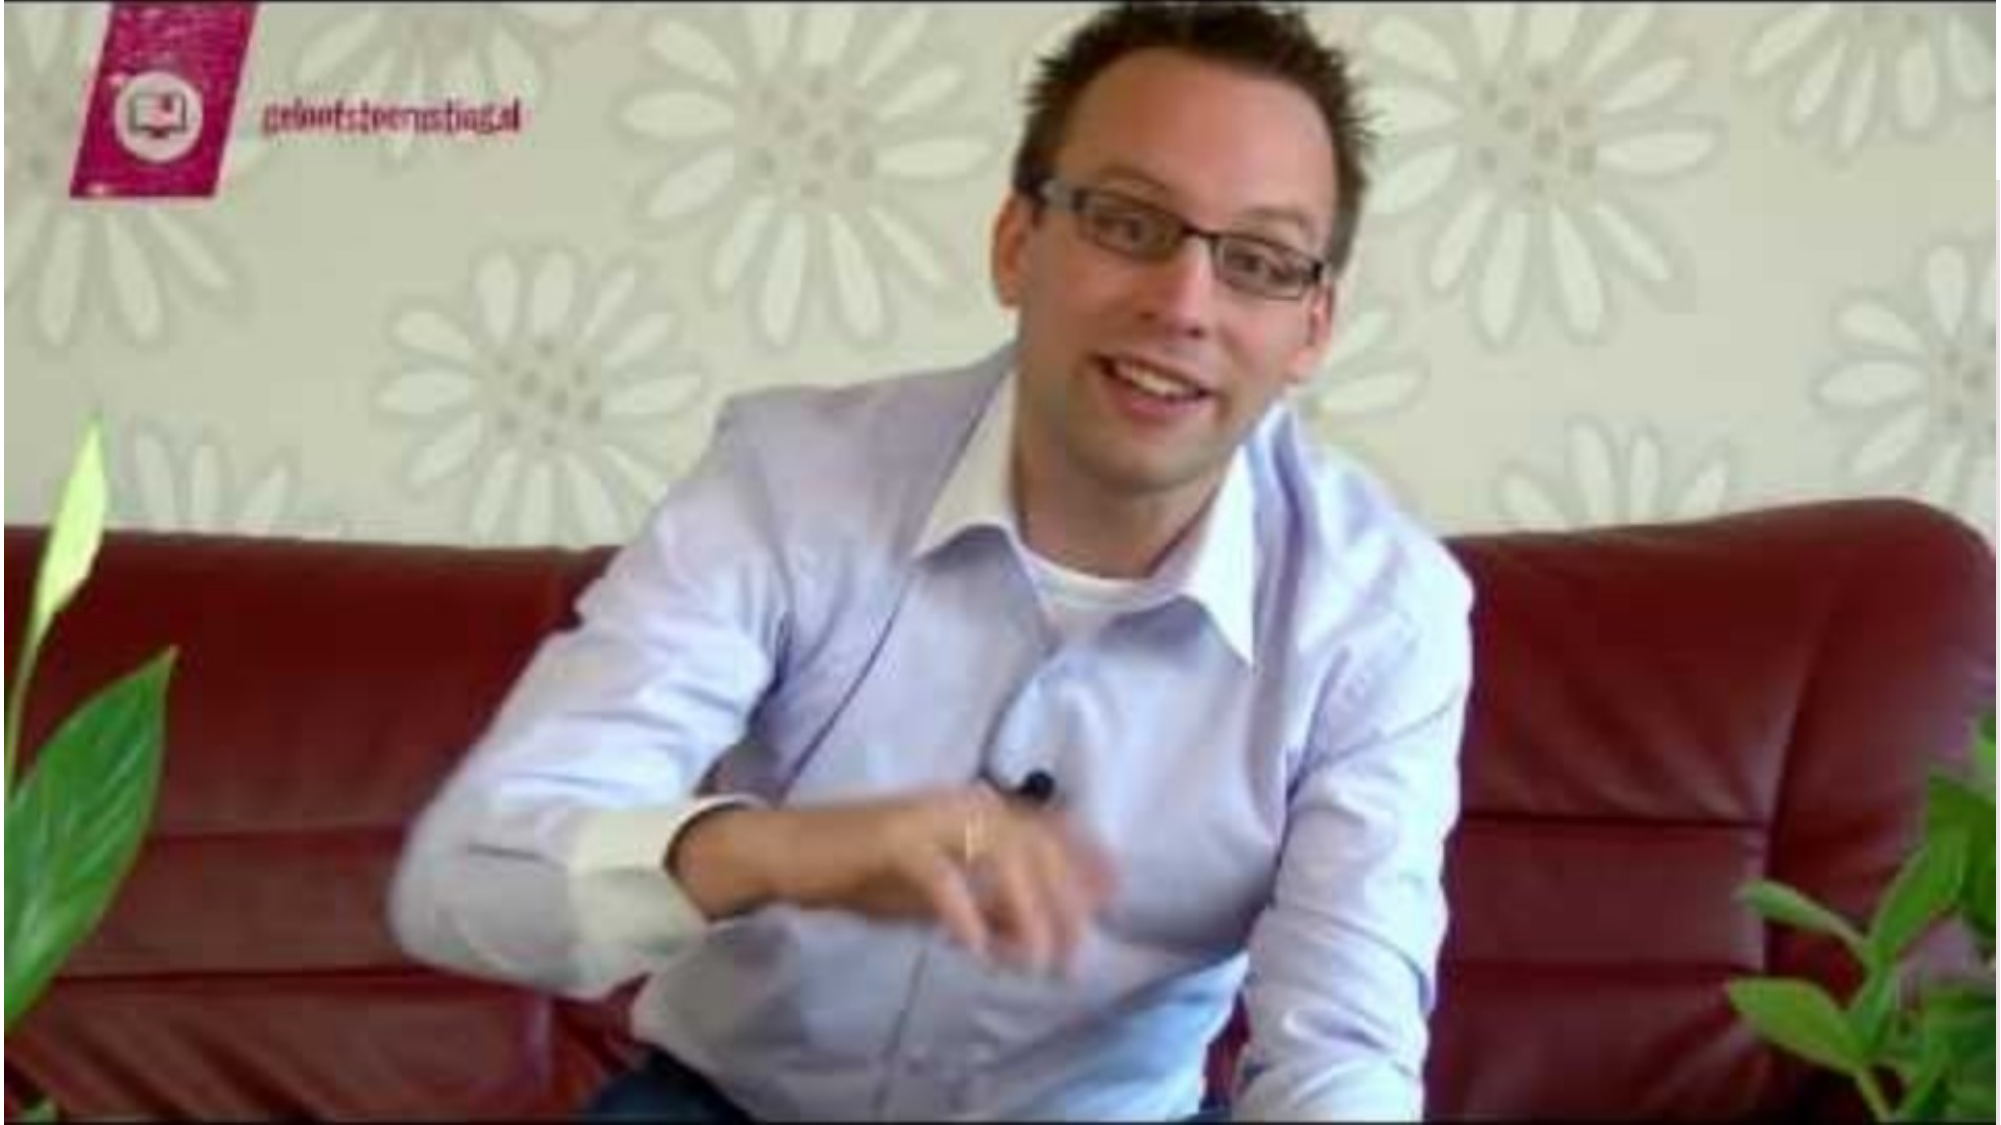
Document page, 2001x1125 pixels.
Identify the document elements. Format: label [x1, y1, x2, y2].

text_box [3, 0, 1997, 1125]
